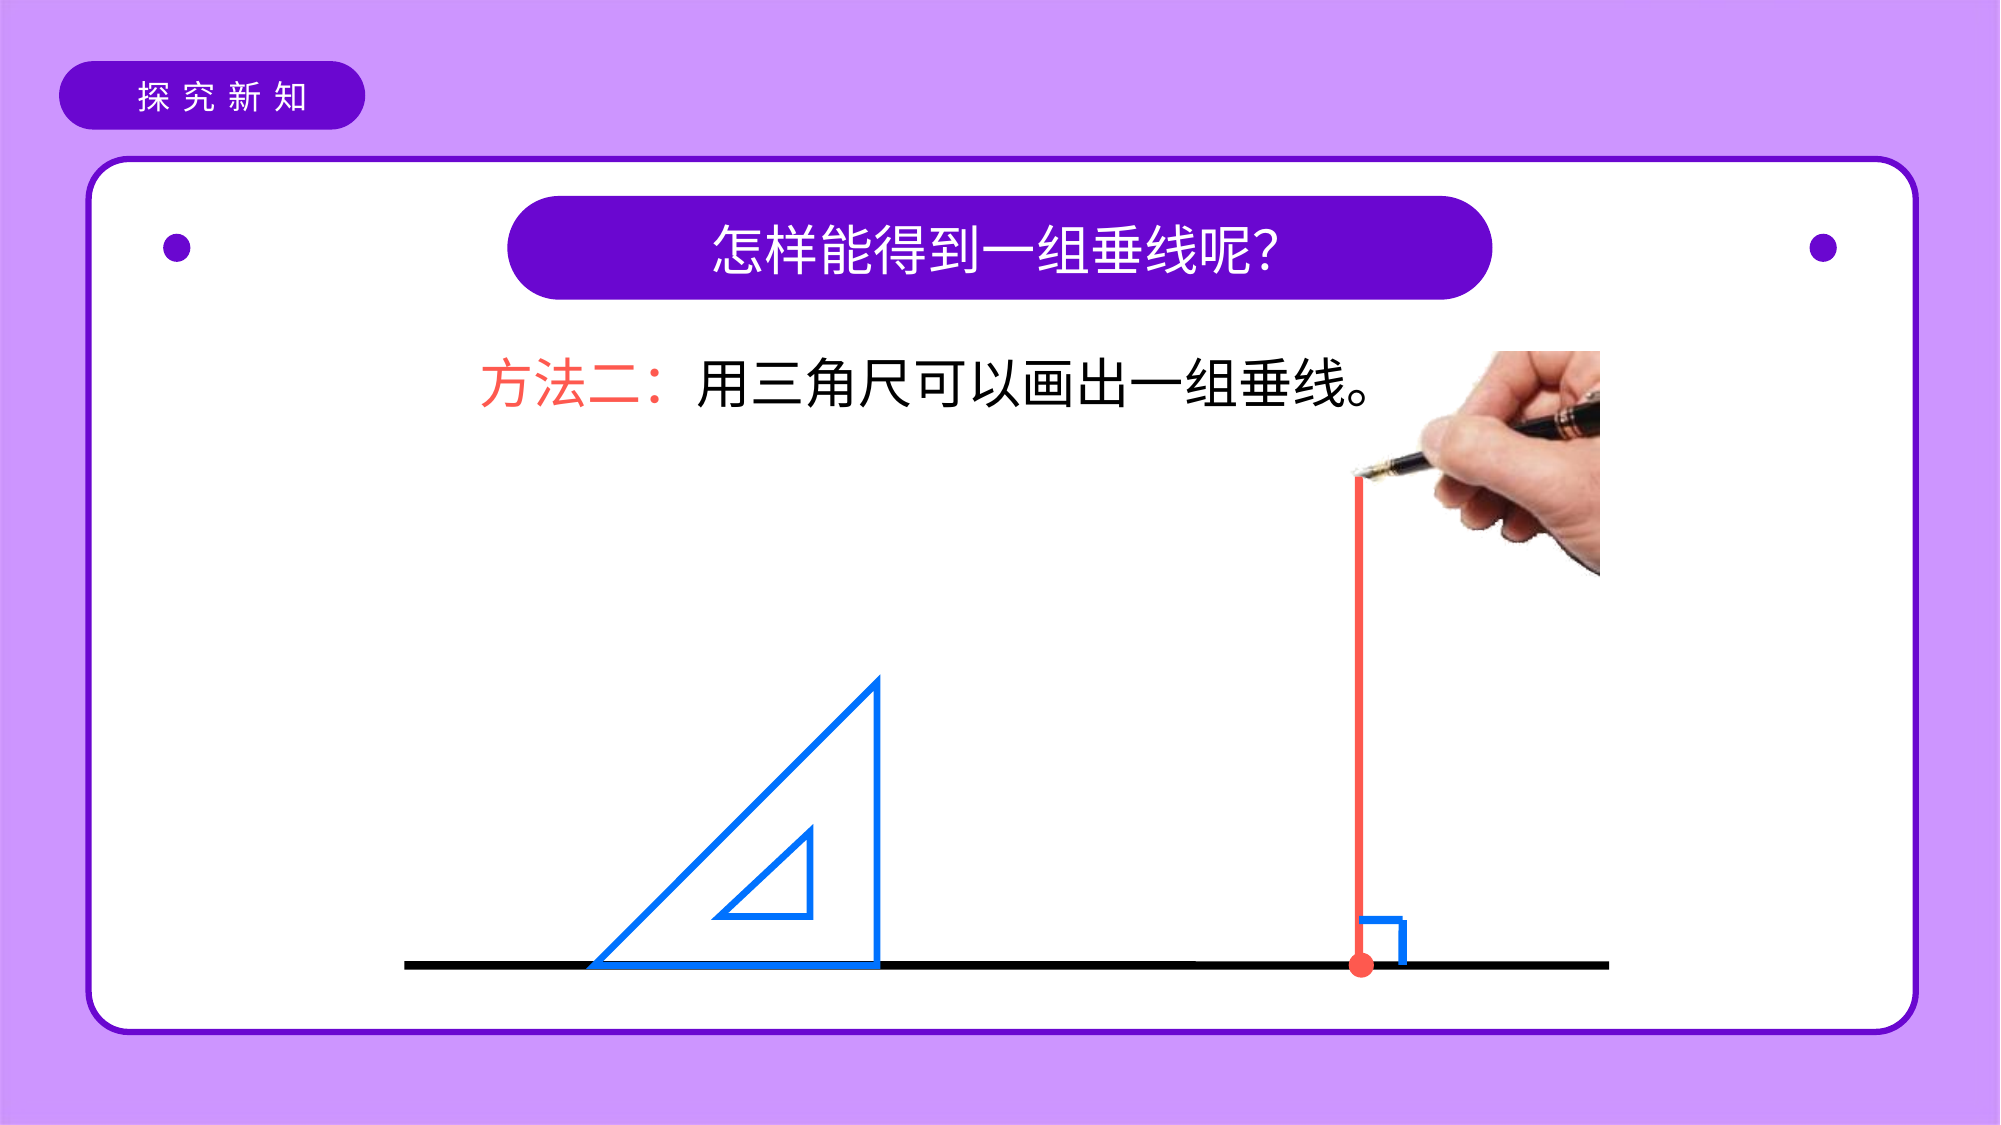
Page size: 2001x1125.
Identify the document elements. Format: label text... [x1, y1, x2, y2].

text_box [507, 195, 1493, 300]
text_box 方法二：用三角尺可以画出一组垂线。 [464, 341, 1461, 422]
text_box [1349, 953, 1374, 977]
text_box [594, 682, 877, 966]
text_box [1359, 919, 1403, 965]
picture [0, 0, 2000, 1125]
